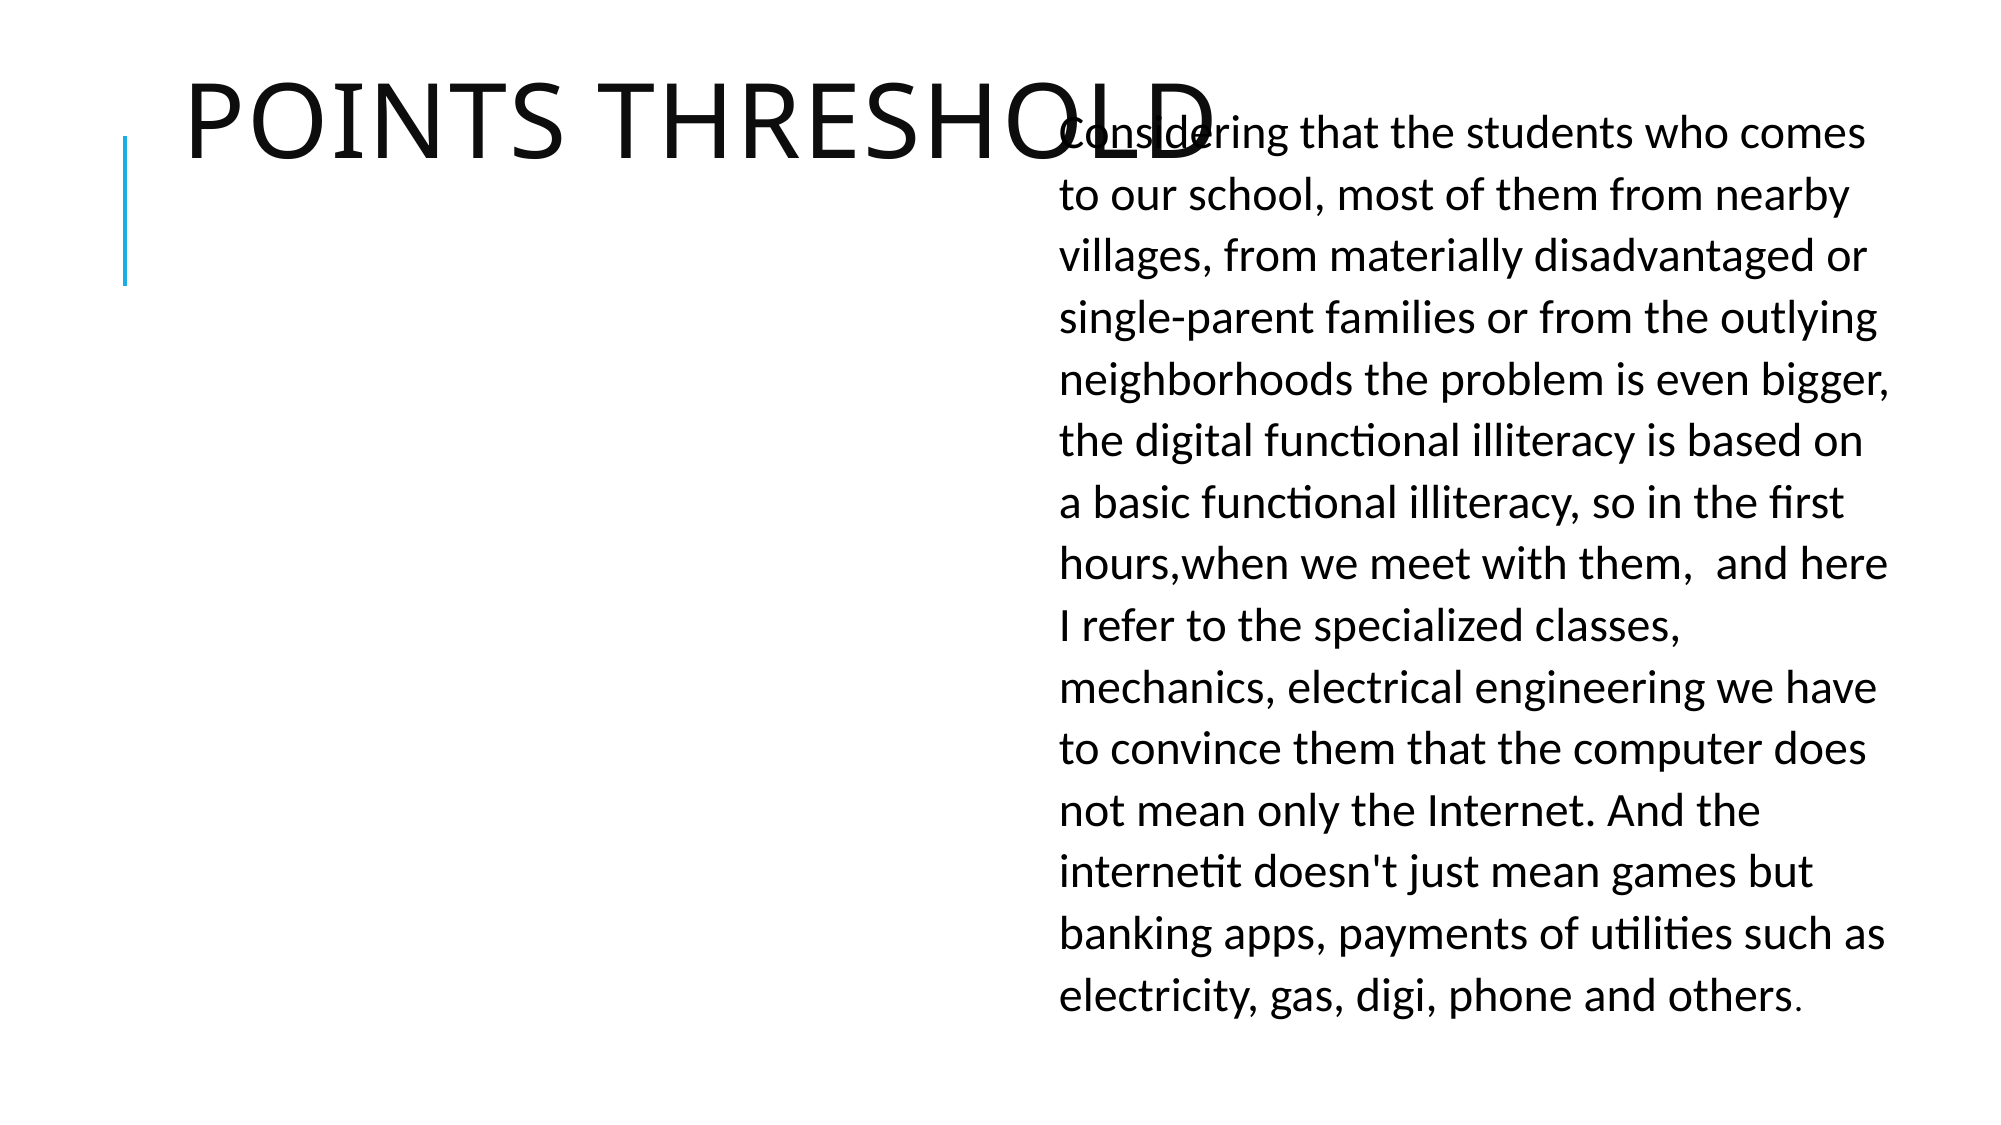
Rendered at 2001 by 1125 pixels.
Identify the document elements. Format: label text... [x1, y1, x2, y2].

title POINTS THRESHOLD [168, 36, 973, 223]
list Considering that the students who comes to our school, most of them from nearby villages, from materially disadvantaged or single-parent families or from the outlying neighborhoods the problem is even bigger, the digital functional illiteracy is based on a basic functional illiteracy, so in the first hours,when we meet with them, and here I refer to the specialized classes, mechanics, electrical engineering we have to convince them that the computer does not mean only the Internet. And the internetit doesn't just mean games but banking apps, payments of utilities such as electricity, gas, digi, phone and others. [973, 18, 1900, 1089]
